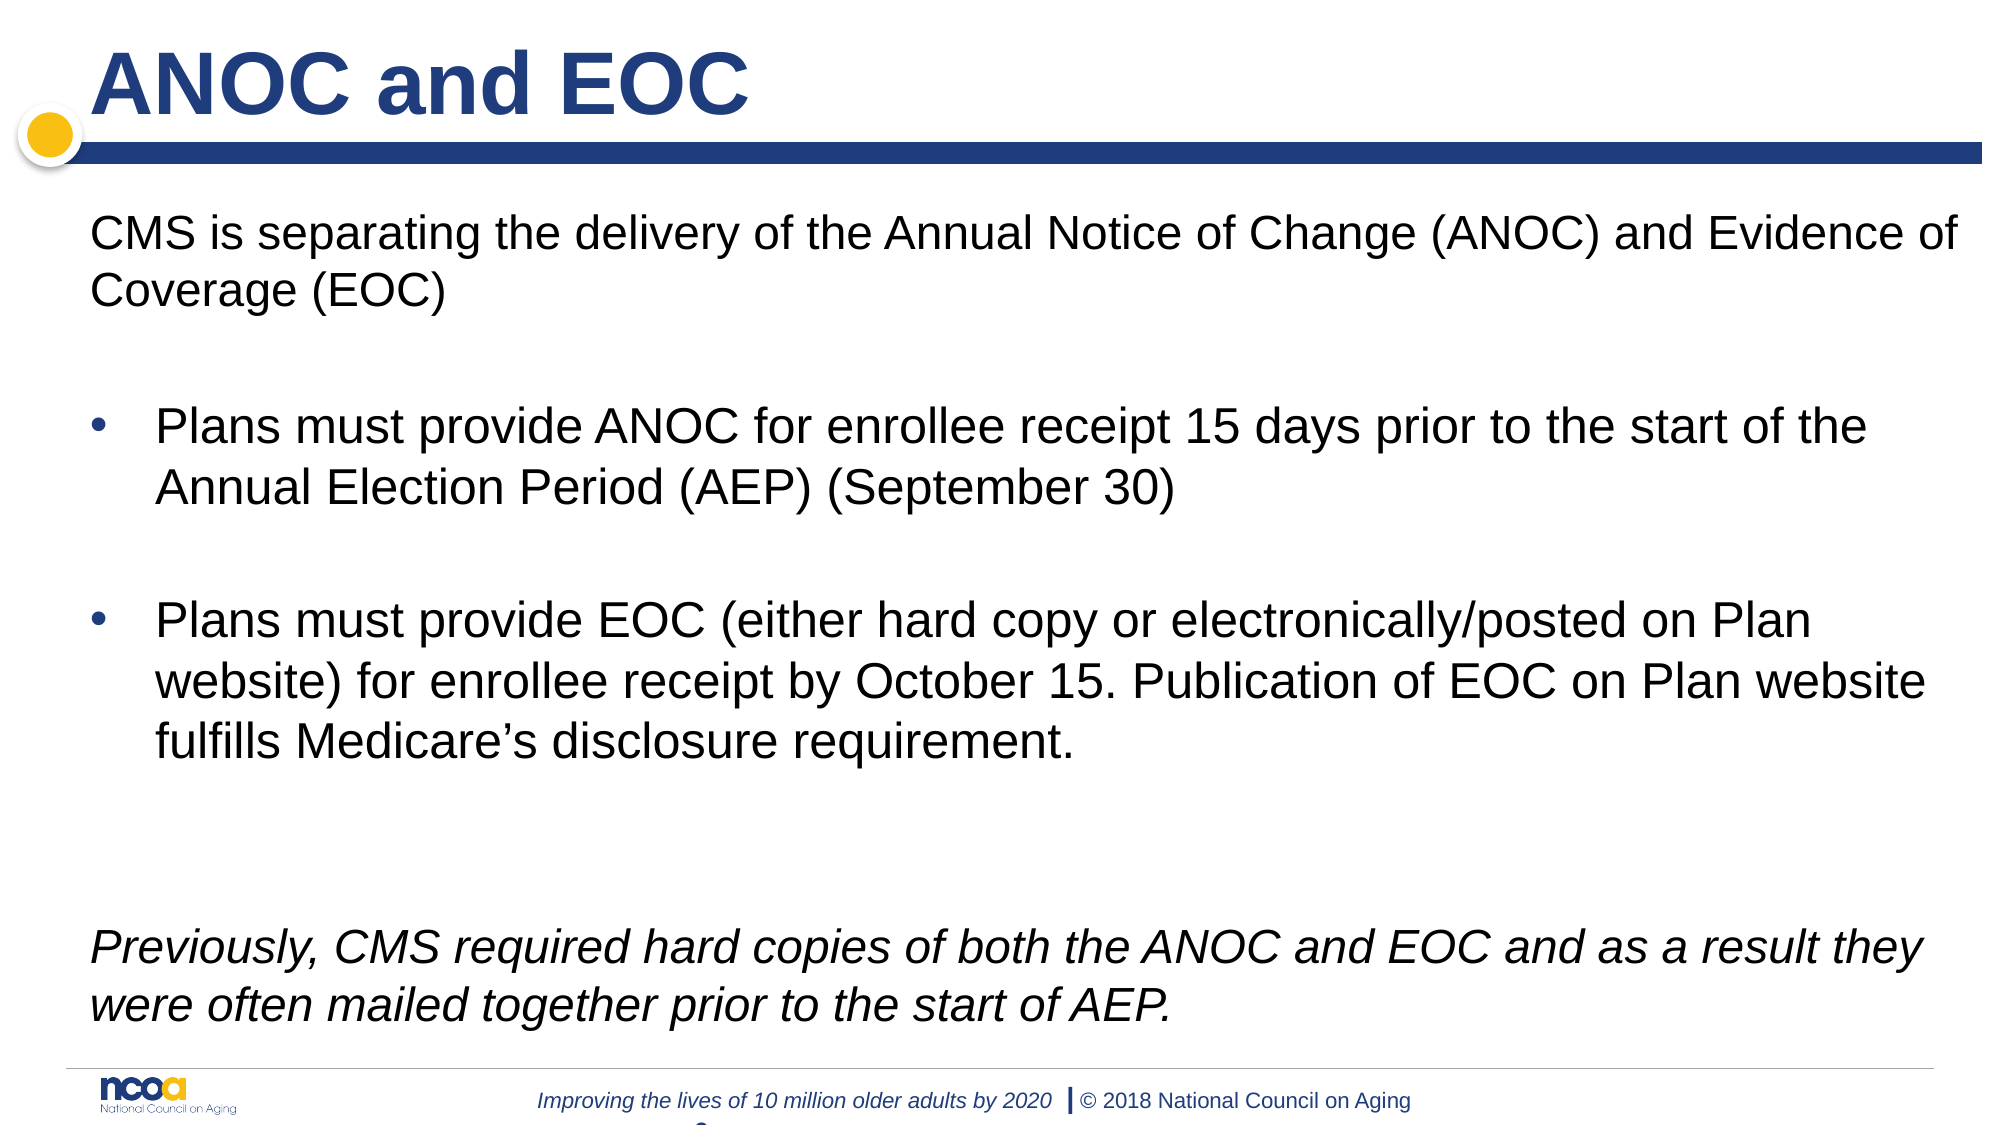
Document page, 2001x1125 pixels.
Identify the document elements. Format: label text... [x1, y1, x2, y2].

title ANOC and EOC [74, 17, 1982, 158]
picture [101, 1077, 236, 1115]
list CMS is separating the delivery of the Annual Notice of Change (ANOC) and Evidence of Coverage (EOC) Plans must provide ANOC for enrollee receipt 15 days prior to the start of the Annual Election Period (AEP) (September 30) Plans must provide EOC (either hard copy or electronically/posted on Plan website) for enrollee receipt by October 15. Publication of EOC on Plan website fulfills Medicare’s disclosure requirement. Previously, CMS required hard copies of both the ANOC and EOC and as a result they were often mailed together prior to the start of AEP. [75, 194, 1982, 1048]
